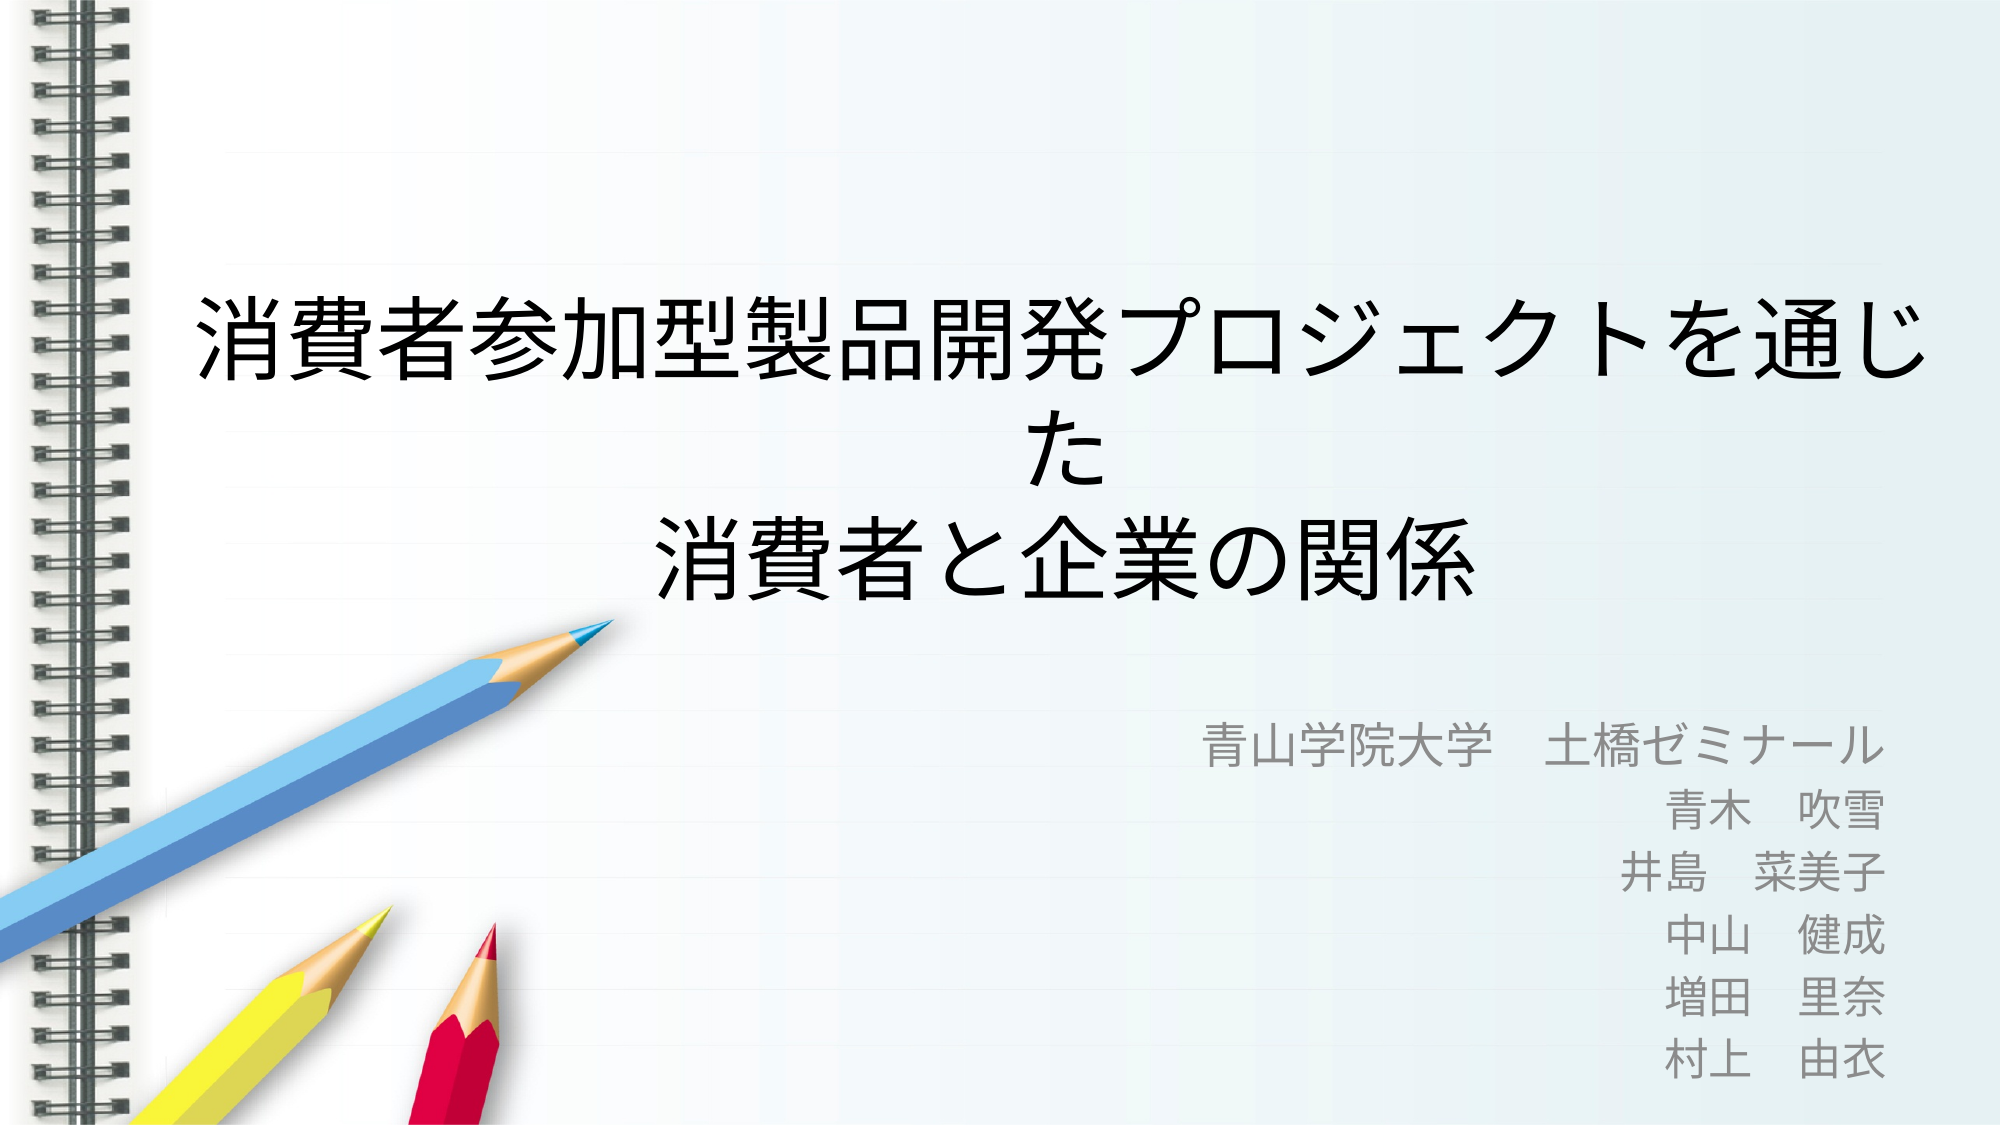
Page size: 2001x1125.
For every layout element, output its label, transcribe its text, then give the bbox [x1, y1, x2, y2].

picture [0, 0, 2000, 1125]
title 消費者参加型製品開発プロジェクトを通じた 消費者と企業の関係 [167, 277, 1963, 615]
subtitle 青山学院大学 土橋ゼミナール 青木 吹雪 井島 菜美子 中山 健成 増田 里奈 村上 由衣 [1088, 706, 1904, 1096]
